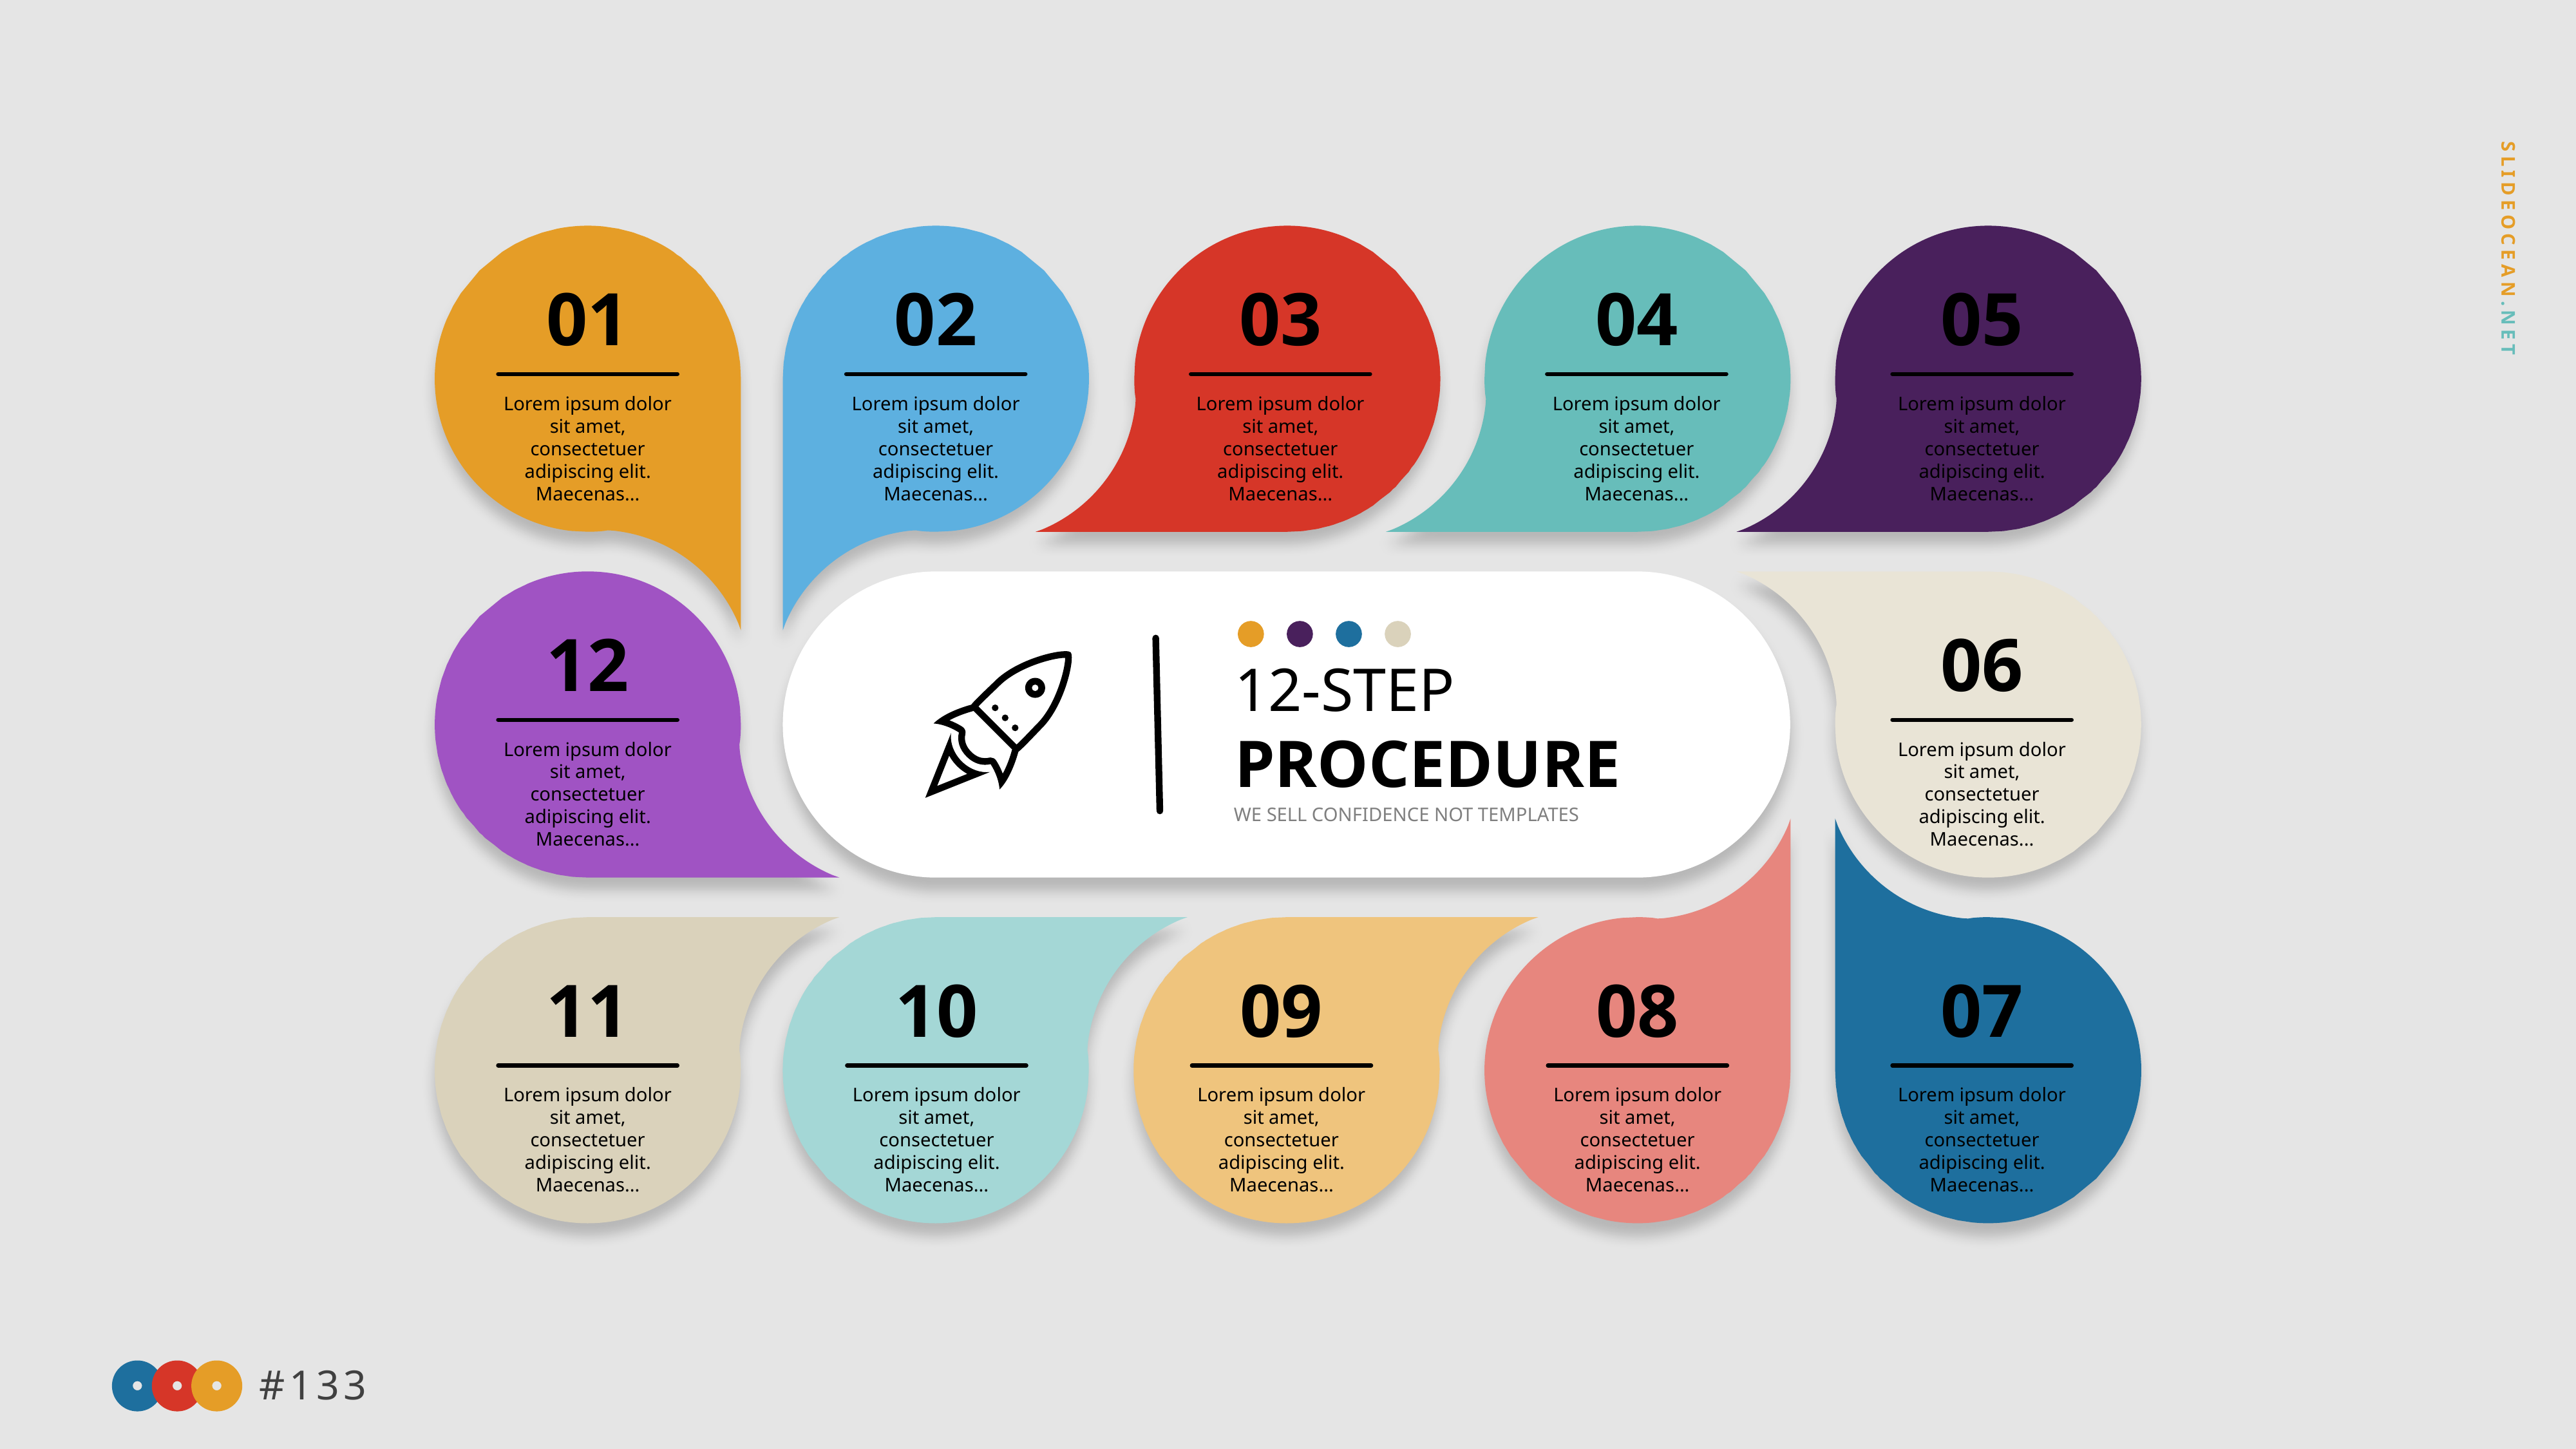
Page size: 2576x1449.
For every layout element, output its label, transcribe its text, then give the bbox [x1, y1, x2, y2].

text_box [1285, 620, 1314, 649]
text_box [933, 651, 1072, 790]
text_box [1835, 878, 2142, 1224]
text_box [1133, 916, 1484, 1224]
text_box WE SELL CONFIDENCE NOT TEMPLATES [1224, 798, 1589, 830]
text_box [1090, 225, 1441, 533]
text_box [1441, 225, 1791, 533]
text_box [1334, 620, 1363, 649]
text_box #133 [259, 1359, 435, 1408]
text_box [1236, 620, 1265, 649]
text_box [434, 571, 840, 878]
text_box [925, 733, 990, 798]
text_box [1736, 571, 2142, 878]
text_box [1791, 225, 2142, 533]
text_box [782, 225, 1090, 631]
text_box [434, 916, 782, 1224]
text_box [1383, 620, 1412, 649]
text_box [1484, 818, 1791, 1224]
text_box [840, 570, 1736, 879]
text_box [1155, 638, 1160, 811]
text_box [434, 225, 741, 571]
text_box 12-STEP PROCEDURE [1225, 647, 1631, 806]
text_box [782, 916, 1133, 1224]
